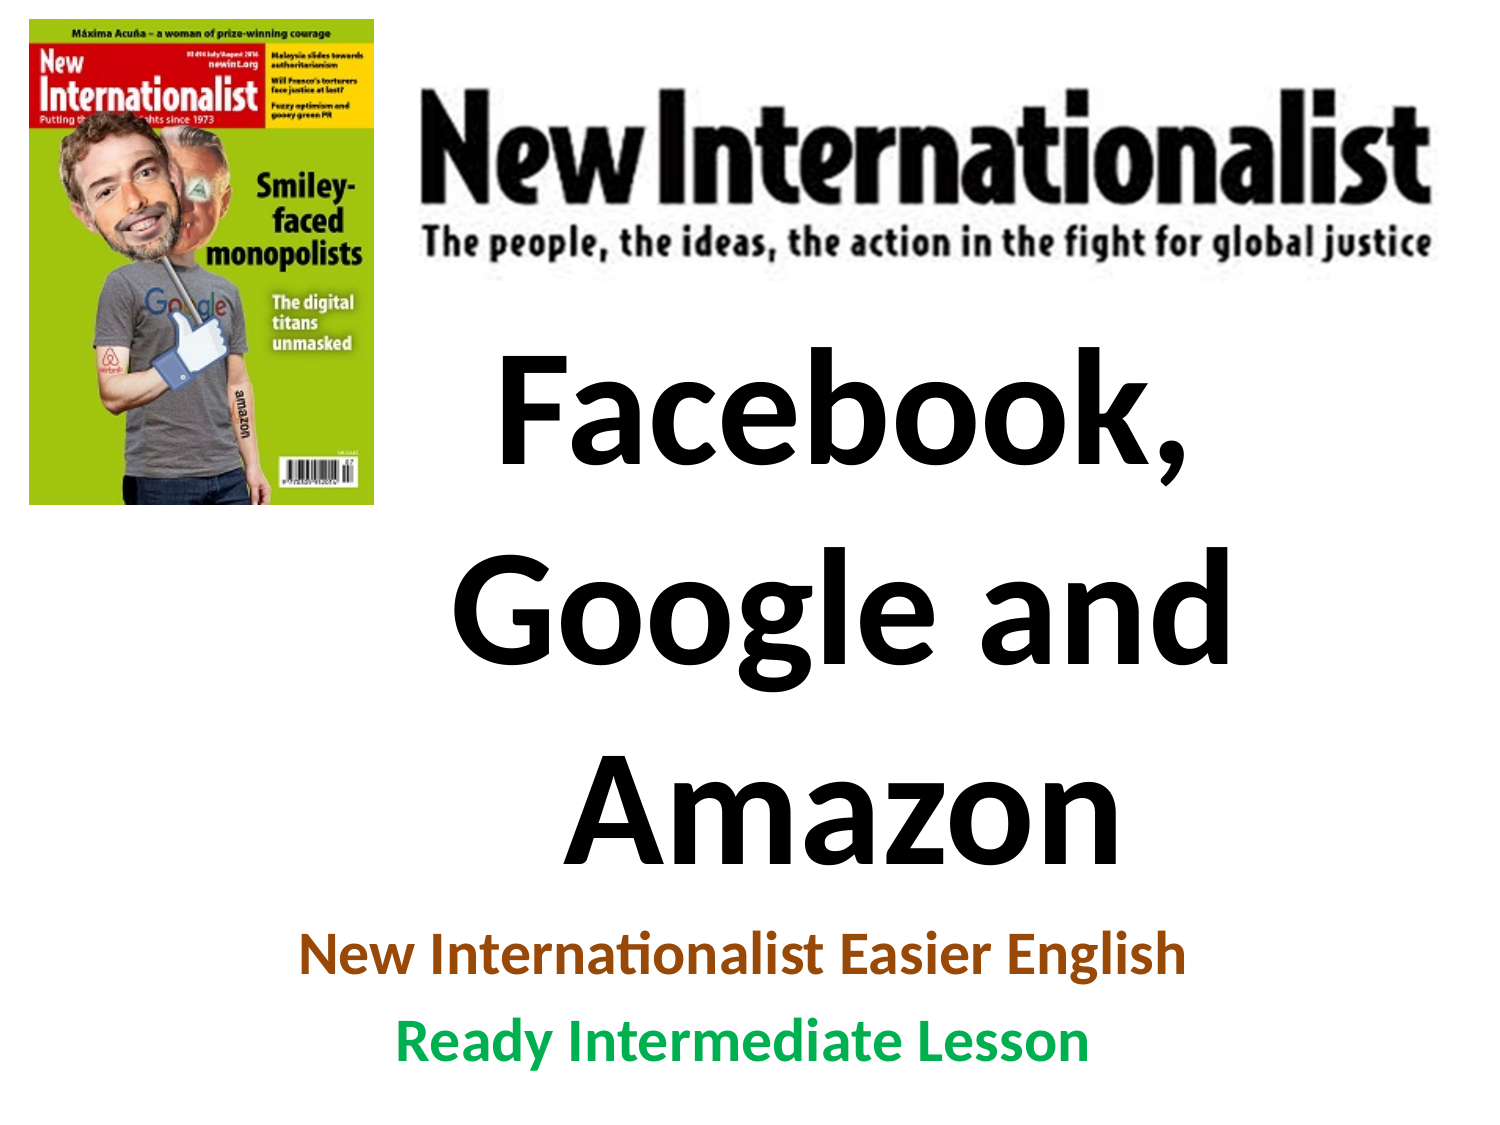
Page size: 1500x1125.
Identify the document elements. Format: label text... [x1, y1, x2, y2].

picture [29, 18, 374, 506]
subtitle New Internationalist Easier English Ready Intermediate Lesson [218, 905, 1269, 1083]
picture [418, 66, 1465, 303]
title Facebook, Google and Amazon [301, 302, 1388, 894]
